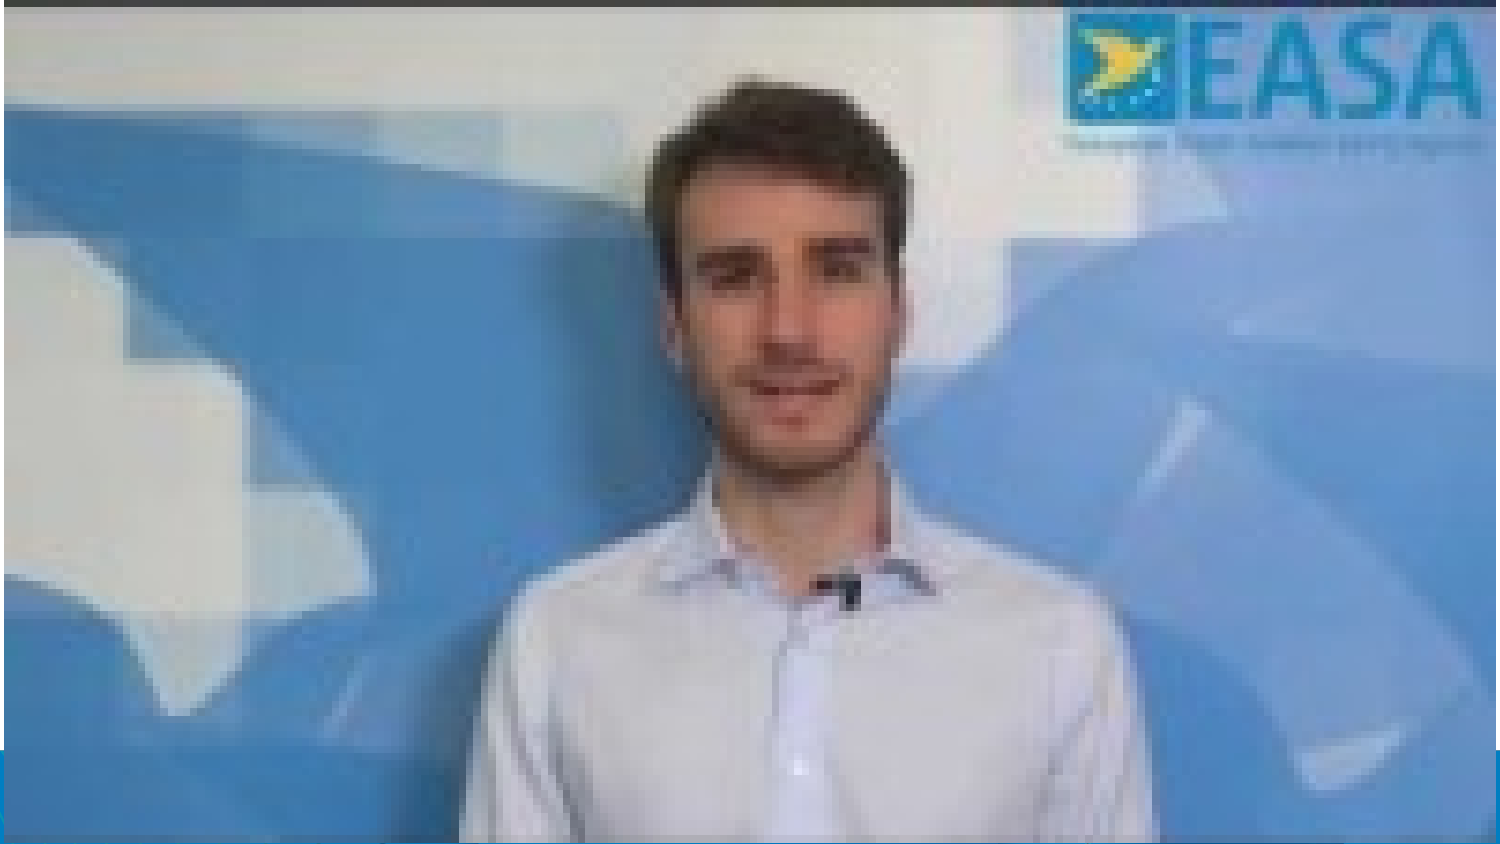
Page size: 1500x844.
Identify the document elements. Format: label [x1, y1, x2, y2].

text_box [2, 0, 1497, 844]
